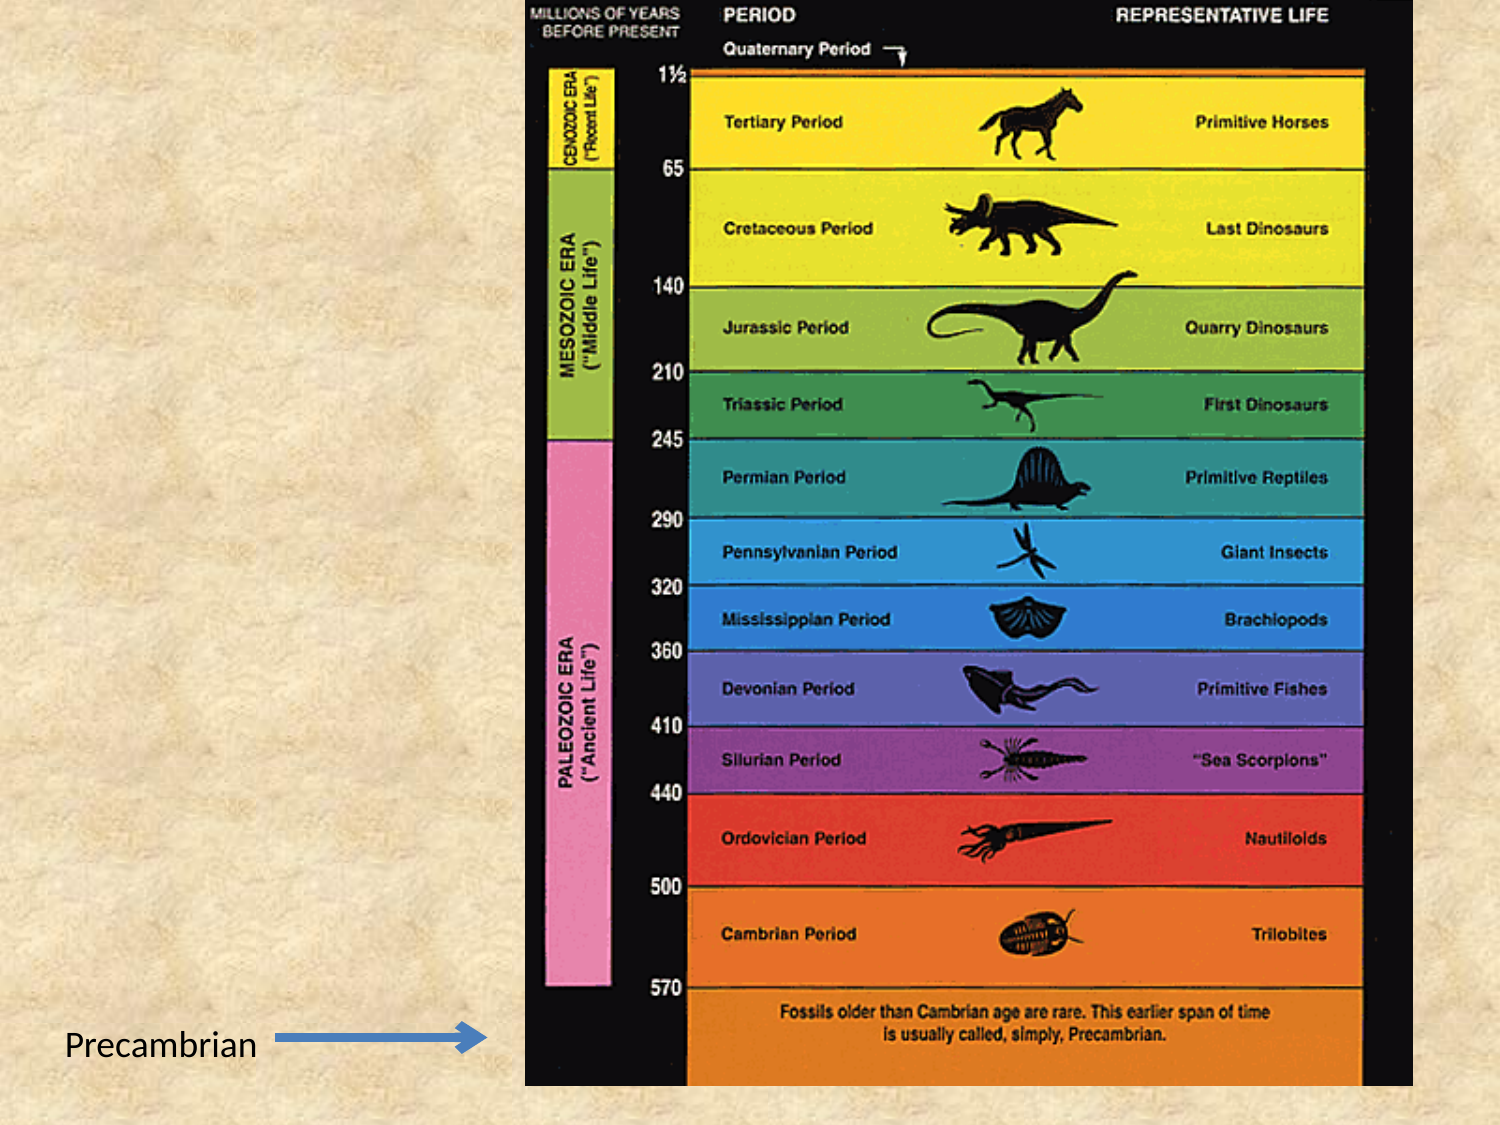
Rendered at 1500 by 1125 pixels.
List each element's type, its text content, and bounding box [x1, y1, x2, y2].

picture [0, 0, 1500, 1125]
text_box Precambrian [49, 1012, 438, 1073]
